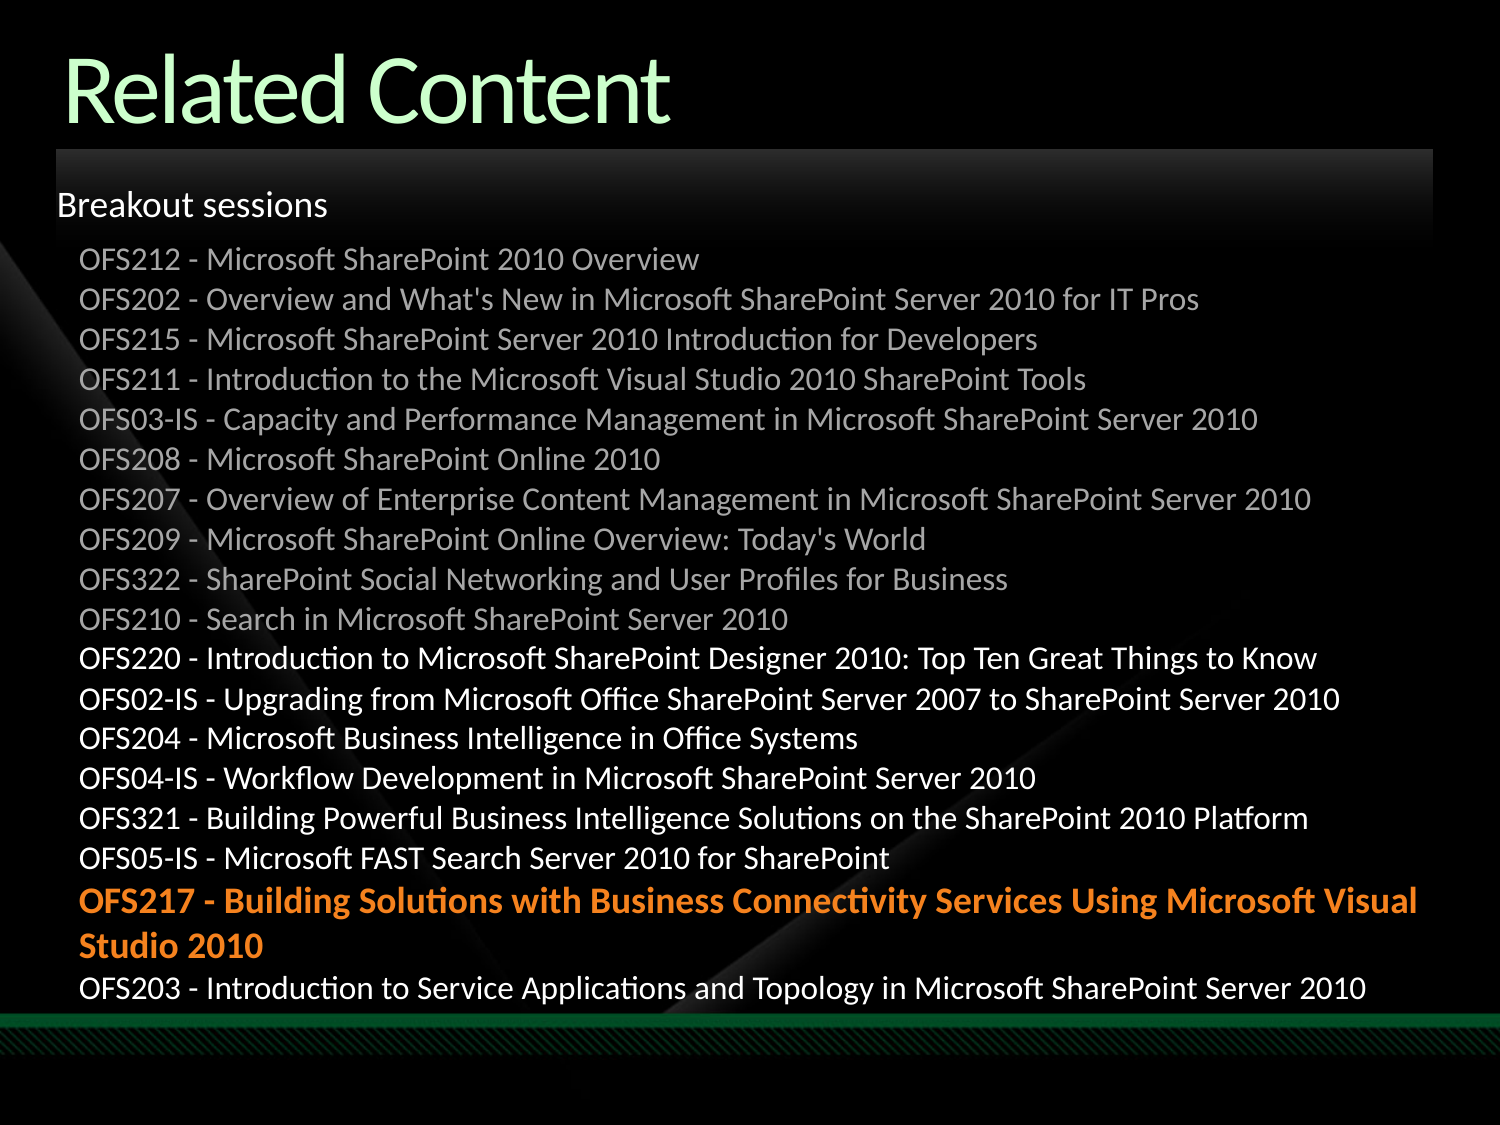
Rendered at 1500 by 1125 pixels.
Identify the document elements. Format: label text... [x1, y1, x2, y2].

list Breakout sessions [56, 149, 1433, 263]
text_box OFS212 - Microsoft SharePoint 2010 Overview OFS202 - Overview and What's New in Microsoft SharePoint Server 2010 for IT Pros OFS215 - Microsoft SharePoint Server 2010 Introduction for Developers OFS211 - Introduction to the Microsoft Visual Studio 2010 SharePoint Tools OFS03-IS - Capacity and Performance Management in Microsoft SharePoint Server 2010 OFS208 - Microsoft SharePoint Online 2010 OFS207 - Overview of Enterprise Content Management in Microsoft SharePoint Server 2010 OFS209 - Microsoft SharePoint Online Overview: Today's World OFS322 - SharePoint Social Networking and User Profiles for Business OFS210 - Search in Microsoft SharePoint Server 2010 OFS220 - Introduction to Microsoft SharePoint Designer 2010: Top Ten Great Things to Know OFS02-IS - Upgrading from Microsoft Office SharePoint Server 2007 to SharePoint Server 2010 OFS204 - Microsoft Business Intelligence in Office Systems OFS04-IS - Workflow Development in Microsoft SharePoint Server 2010 OFS321 - Building Powerful Business Intelligence Solutions on the SharePoint 2010 Platform OFS05-IS - Microsoft FAST Search Server 2010 for SharePoint OFS217 - Building Solutions with Business Connectivity Services Using Microsoft Visual Studio 2010 OFS203 - Introduction to Service Applications and Topology in Microsoft SharePoint Server 2010 [63, 230, 1475, 1059]
title Related Content [62, 37, 1437, 147]
picture [0, 0, 1500, 1125]
